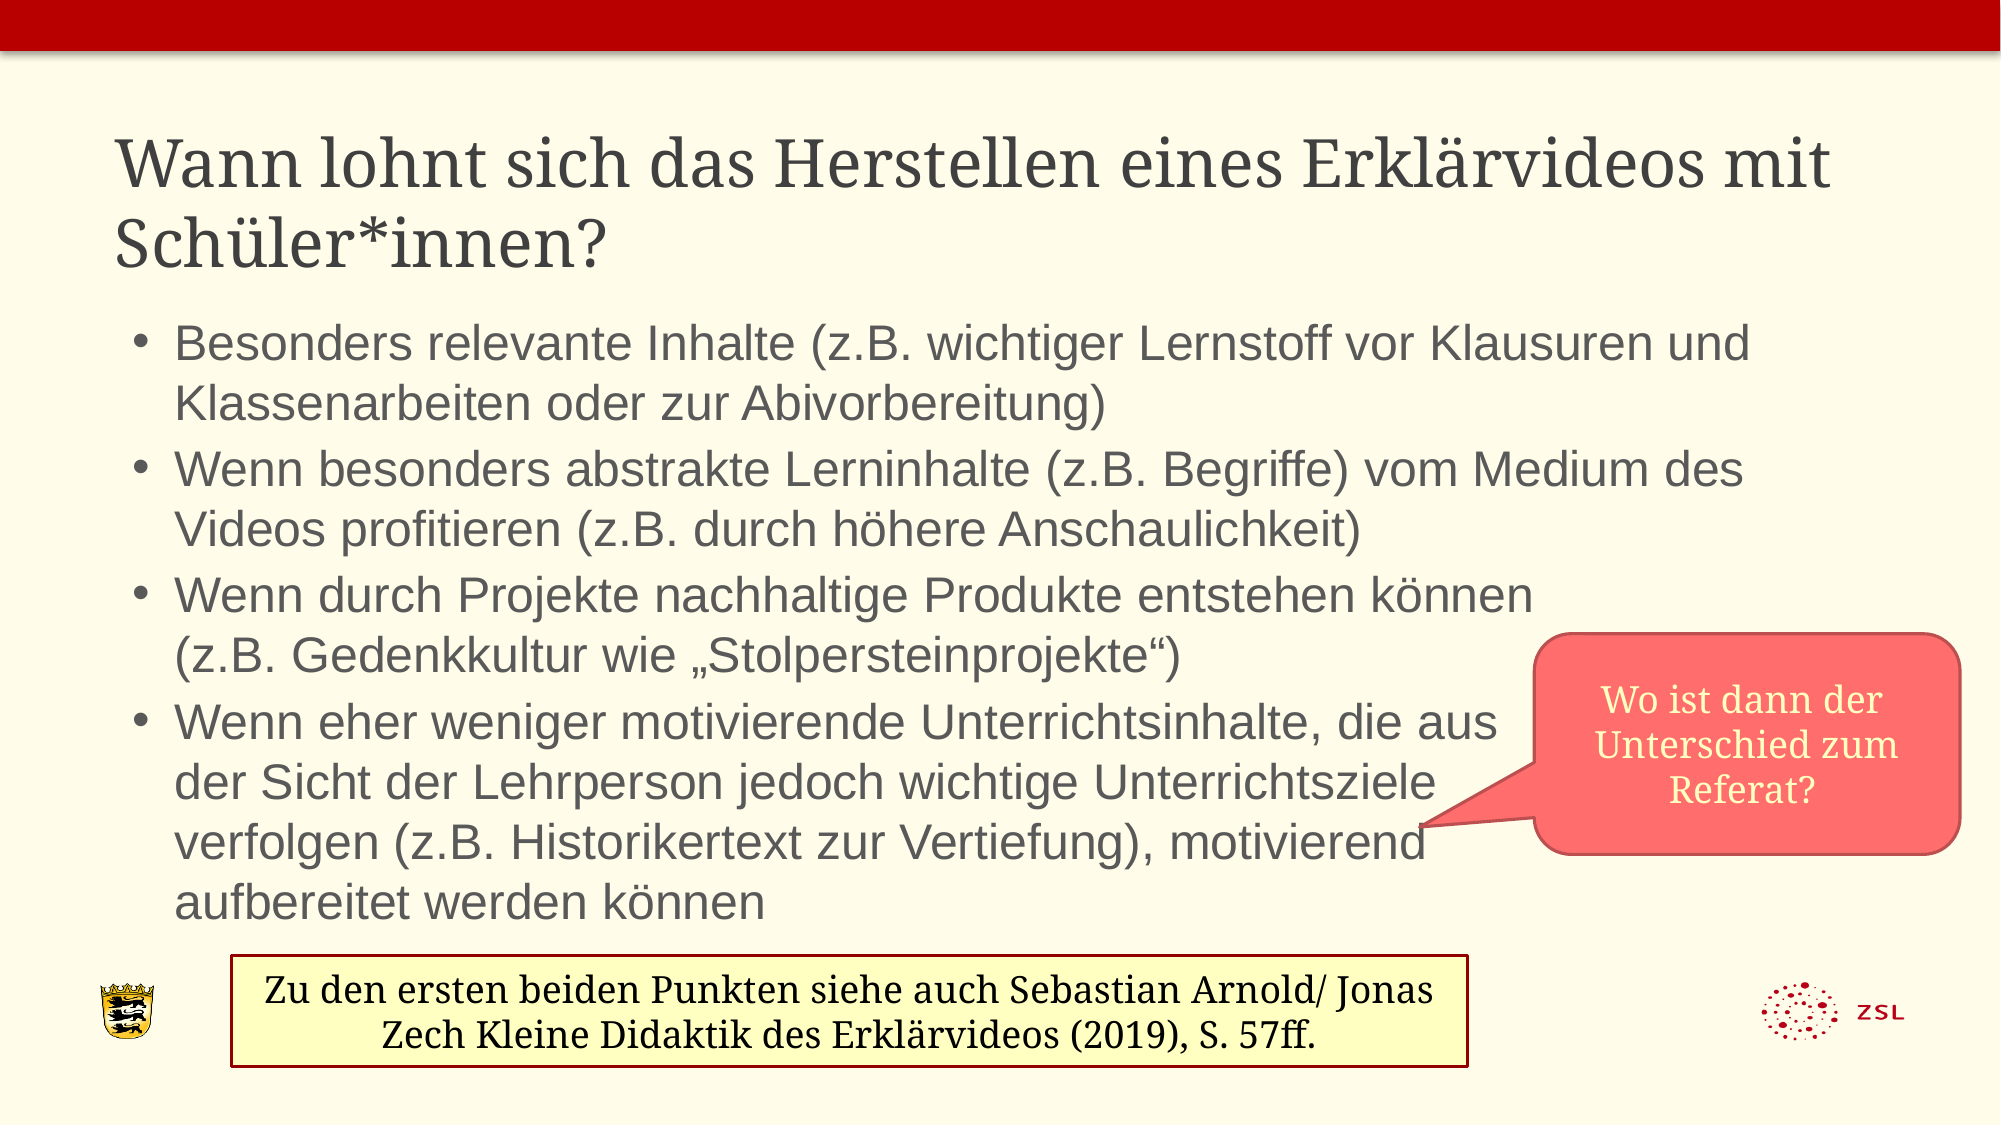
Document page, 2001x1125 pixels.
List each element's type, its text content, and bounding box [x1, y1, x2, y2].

picture [1760, 981, 1905, 1041]
text_box Zu den ersten beiden Punkten siehe auch Sebastian Arnold/ Jonas Zech Kleine Didaktik des Erklärvideos (2019), S. 57ff. [230, 954, 1469, 1068]
text_box Wo ist dann der Unterschied zum Referat? [1418, 632, 1962, 856]
picture [98, 981, 156, 1041]
title Wann lohnt sich das Herstellen eines Erklärvideos mit Schüler*innen? [99, 113, 1900, 289]
list Besonders relevante Inhalte (z.B. wichtiger Lernstoff vor Klausuren und Klassenarbeiten oder zur Abivorbereitung) Wenn besonders abstrakte Lerninhalte (z.B. Begriffe) vom Medium des Videos profitieren (z.B. durch höhere Anschaulichkeit) Wenn durch Projekte nachhaltige Produkte entstehen können (z.B. Gedenkkultur wie „Stolpersteinprojekte“) Wenn eher weniger motivierende Unterrichtsinhalte, die aus der Sicht der Lehrperson jedoch wichtige Unterrichtsziele verfolgen (z.B. Historikertext zur Vertiefung), motivierend aufbereitet werden können [99, 302, 1900, 965]
